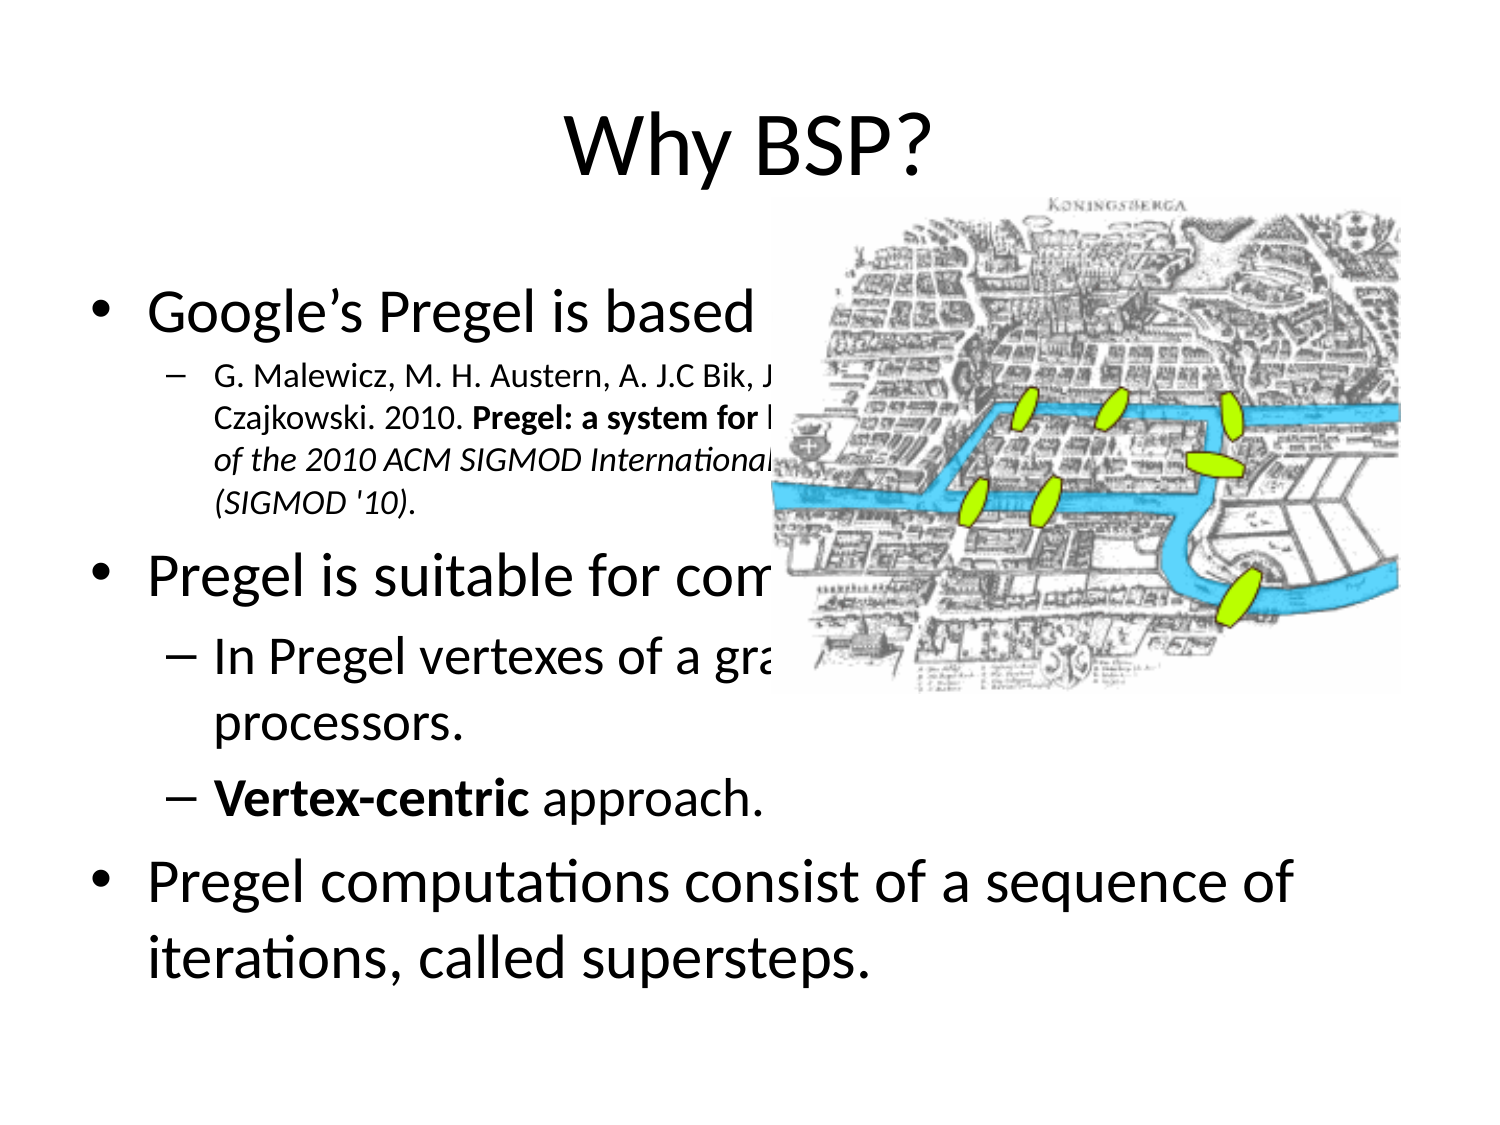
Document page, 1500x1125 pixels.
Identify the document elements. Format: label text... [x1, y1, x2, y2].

list Google’s Pregel is based on the BSP model: G. Malewicz, M. H. Austern, A. J.C Bik, J. C. Dehnert, I. Horn, N. Leiser, and G. Czajkowski. 2010. Pregel: a system for large-scale graph processing. In Proceedings of the 2010 ACM SIGMOD International Conference on Management of data (SIGMOD '10). Pregel is suitable for computations on graph. In Pregel vertexes of a graph are abstracted as processors. Vertex-centric approach. Pregel computations consist of a sequence of iterations, called supersteps. [75, 262, 1425, 1005]
title Why BSP? [75, 45, 1425, 233]
picture [770, 197, 1401, 694]
